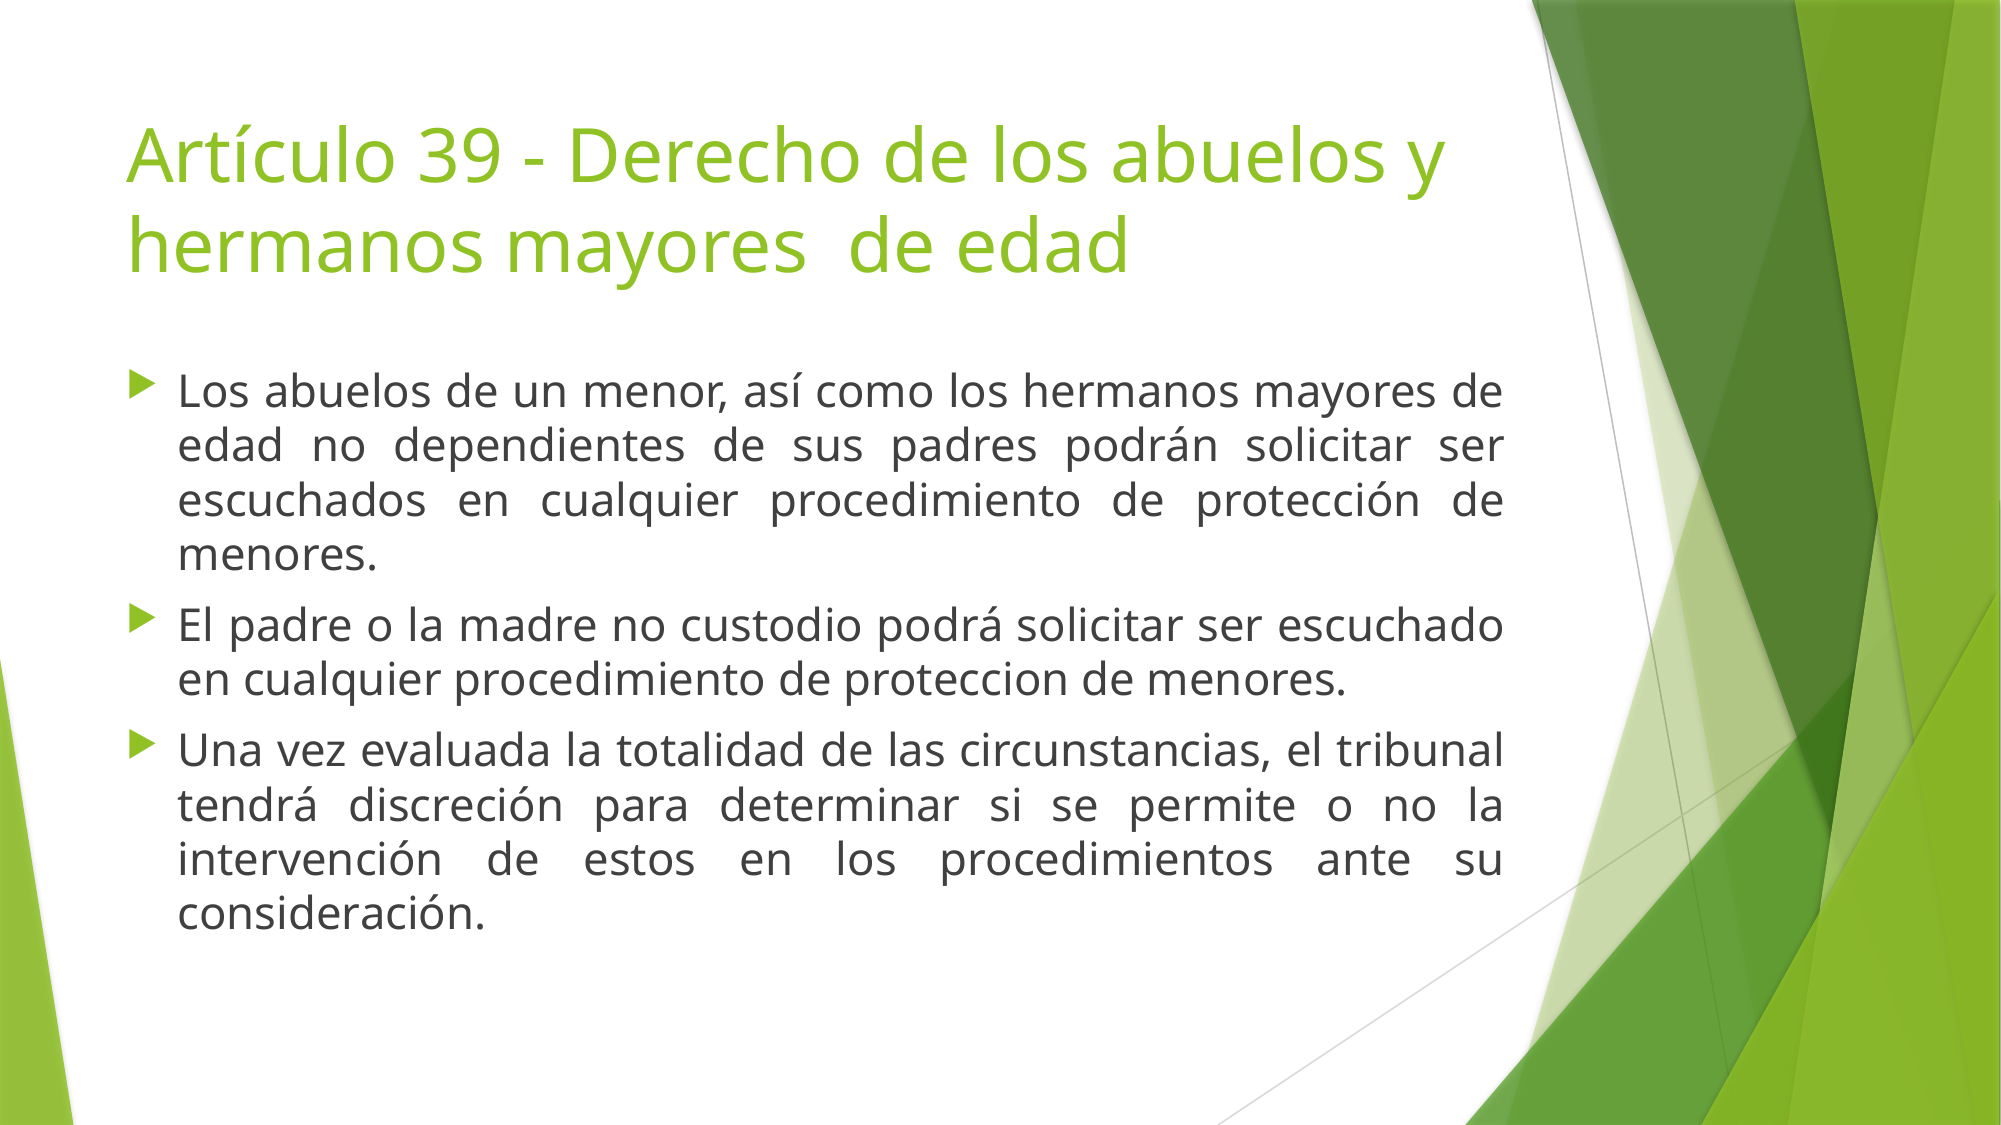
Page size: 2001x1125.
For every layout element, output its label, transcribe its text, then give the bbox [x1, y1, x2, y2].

title Artículo 39 - Derecho de los abuelos y hermanos mayores de edad [111, 99, 1522, 317]
list Los abuelos de un menor, así como los hermanos mayores de edad no dependientes de sus padres podrán solicitar ser escuchados en cualquier procedimiento de protección de menores. El padre o la madre no custodio podrá solicitar ser escuchado en cualquier procedimiento de proteccion de menores. Una vez evaluada la totalidad de las circunstancias, el tribunal tendrá discreción para determinar si se permite o no la intervención de estos en los procedimientos ante su consideración. [111, 354, 1522, 992]
